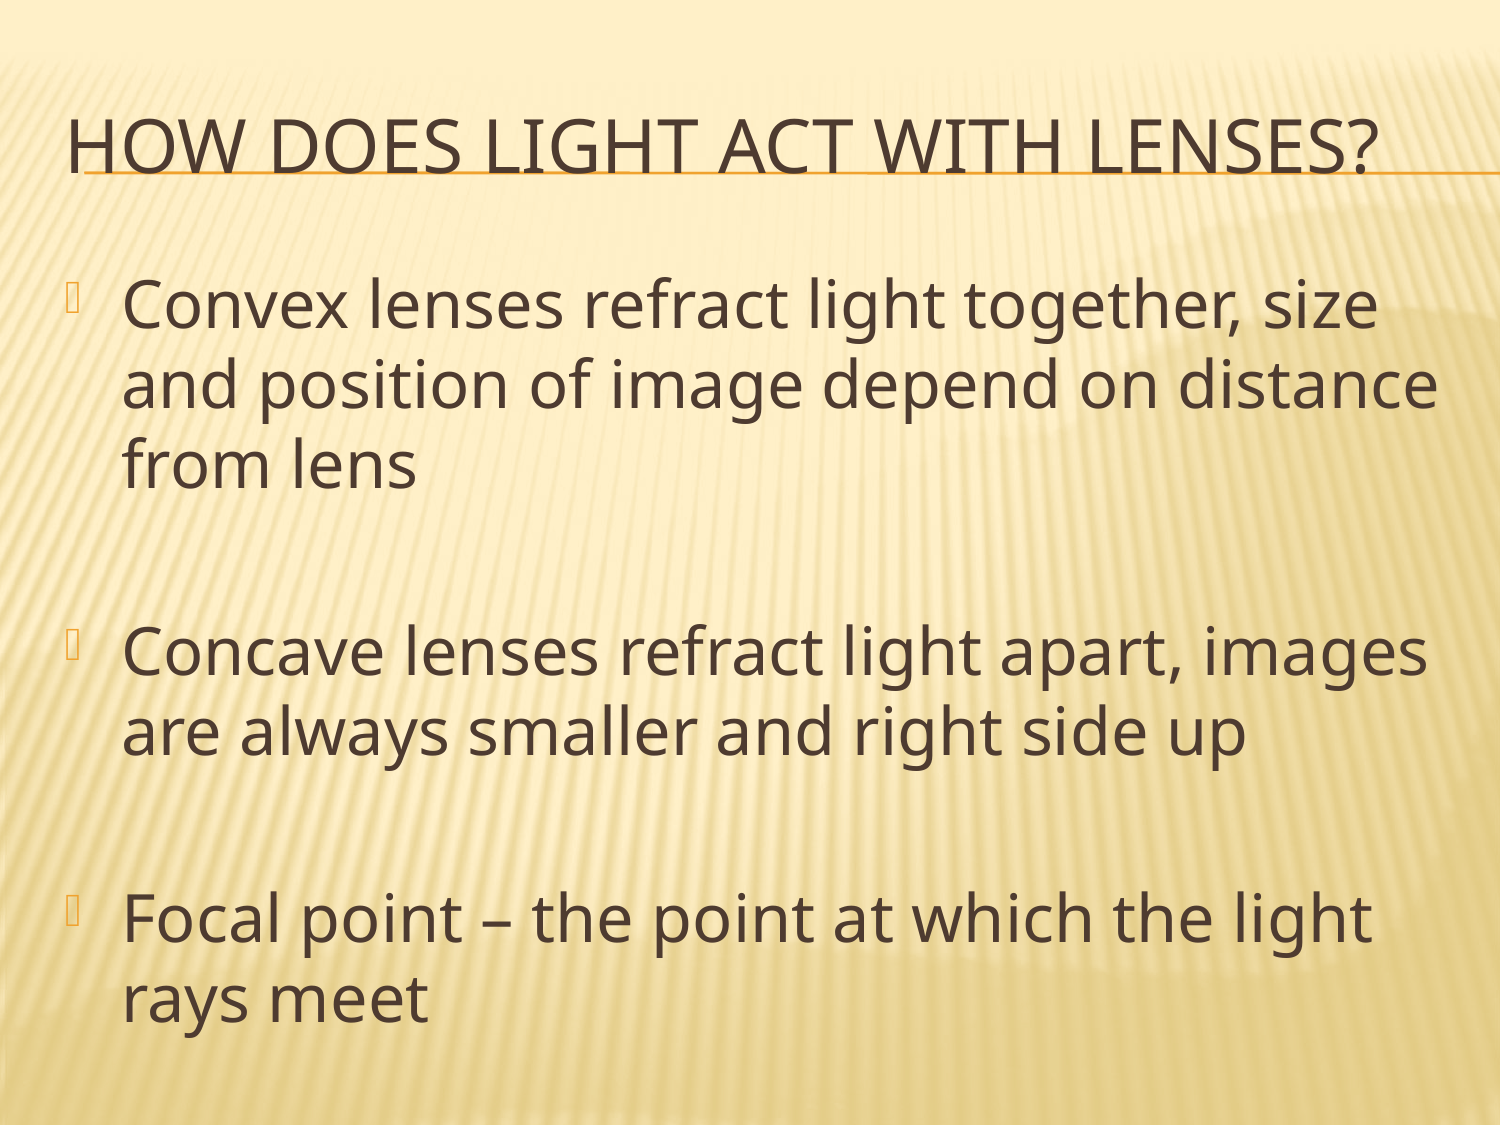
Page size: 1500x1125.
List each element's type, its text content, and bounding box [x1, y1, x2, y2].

title How does Light act with lenses? [50, 75, 1475, 213]
list Convex lenses refract light together, size and position of image depend on distance from lens Concave lenses refract light apart, images are always smaller and right side up Focal point – the point at which the light rays meet [50, 254, 1475, 998]
